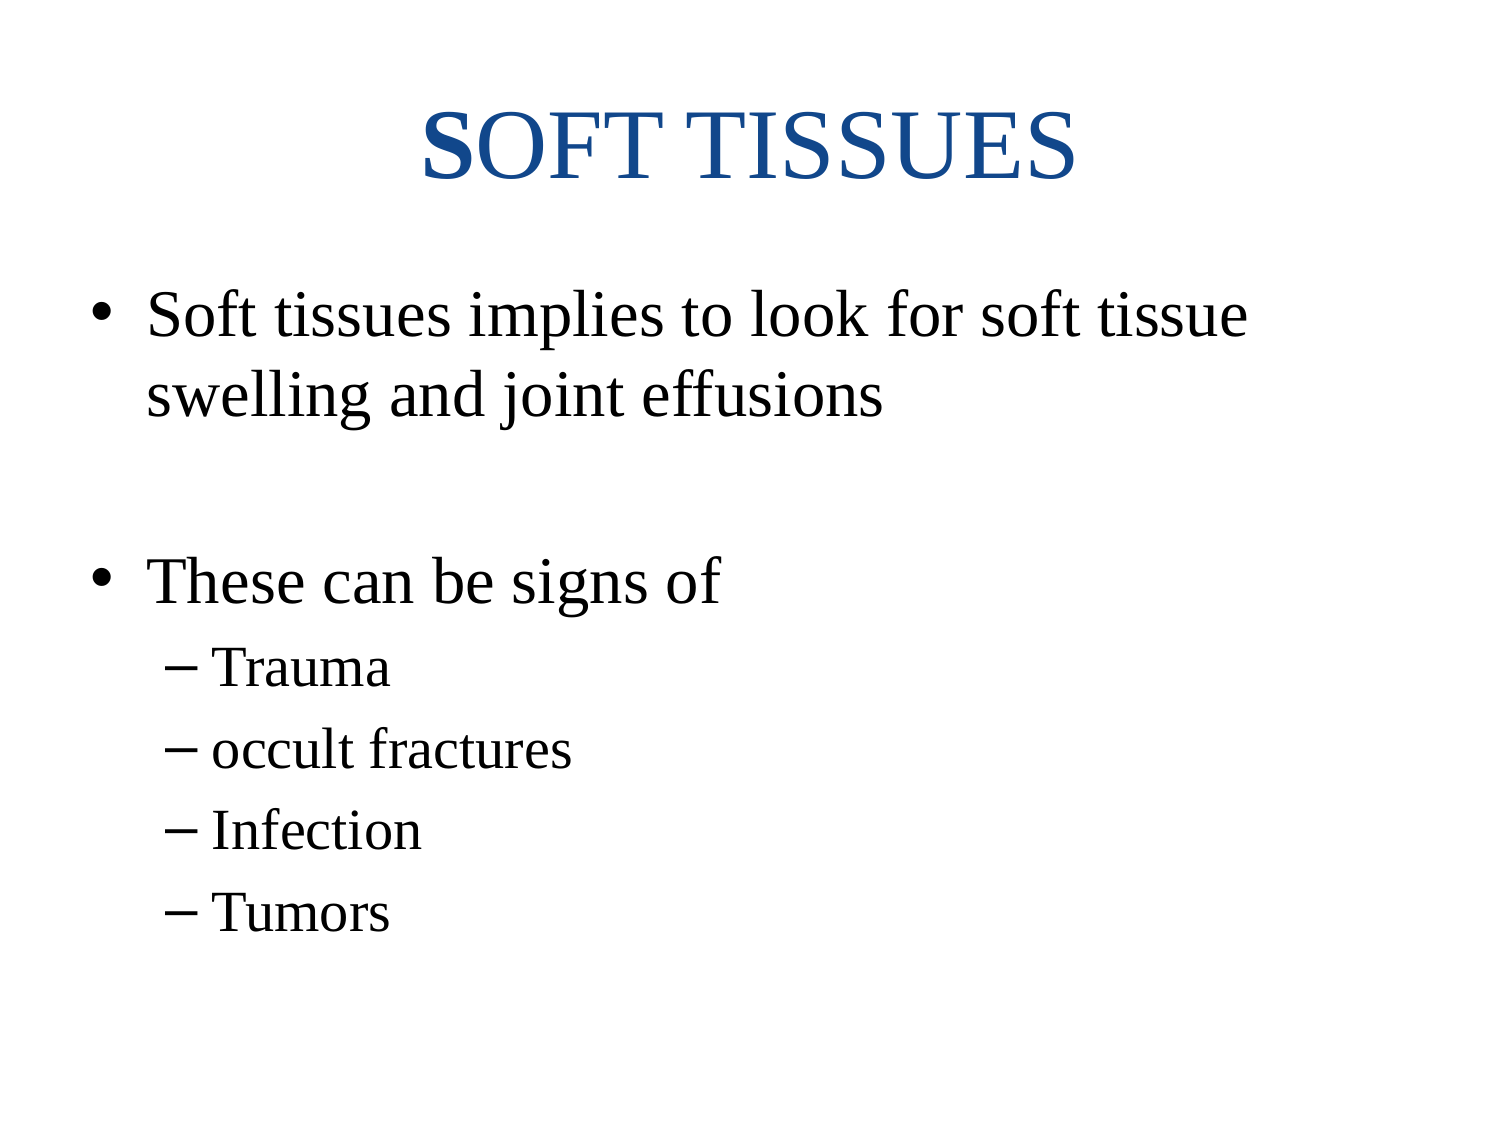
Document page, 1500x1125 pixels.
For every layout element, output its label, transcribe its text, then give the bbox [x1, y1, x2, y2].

list Soft tissues implies to look for soft tissue swelling and joint effusions These can be signs of Trauma occult fractures Infection Tumors [75, 262, 1425, 1005]
title SOFT TISSUES [75, 45, 1425, 233]
